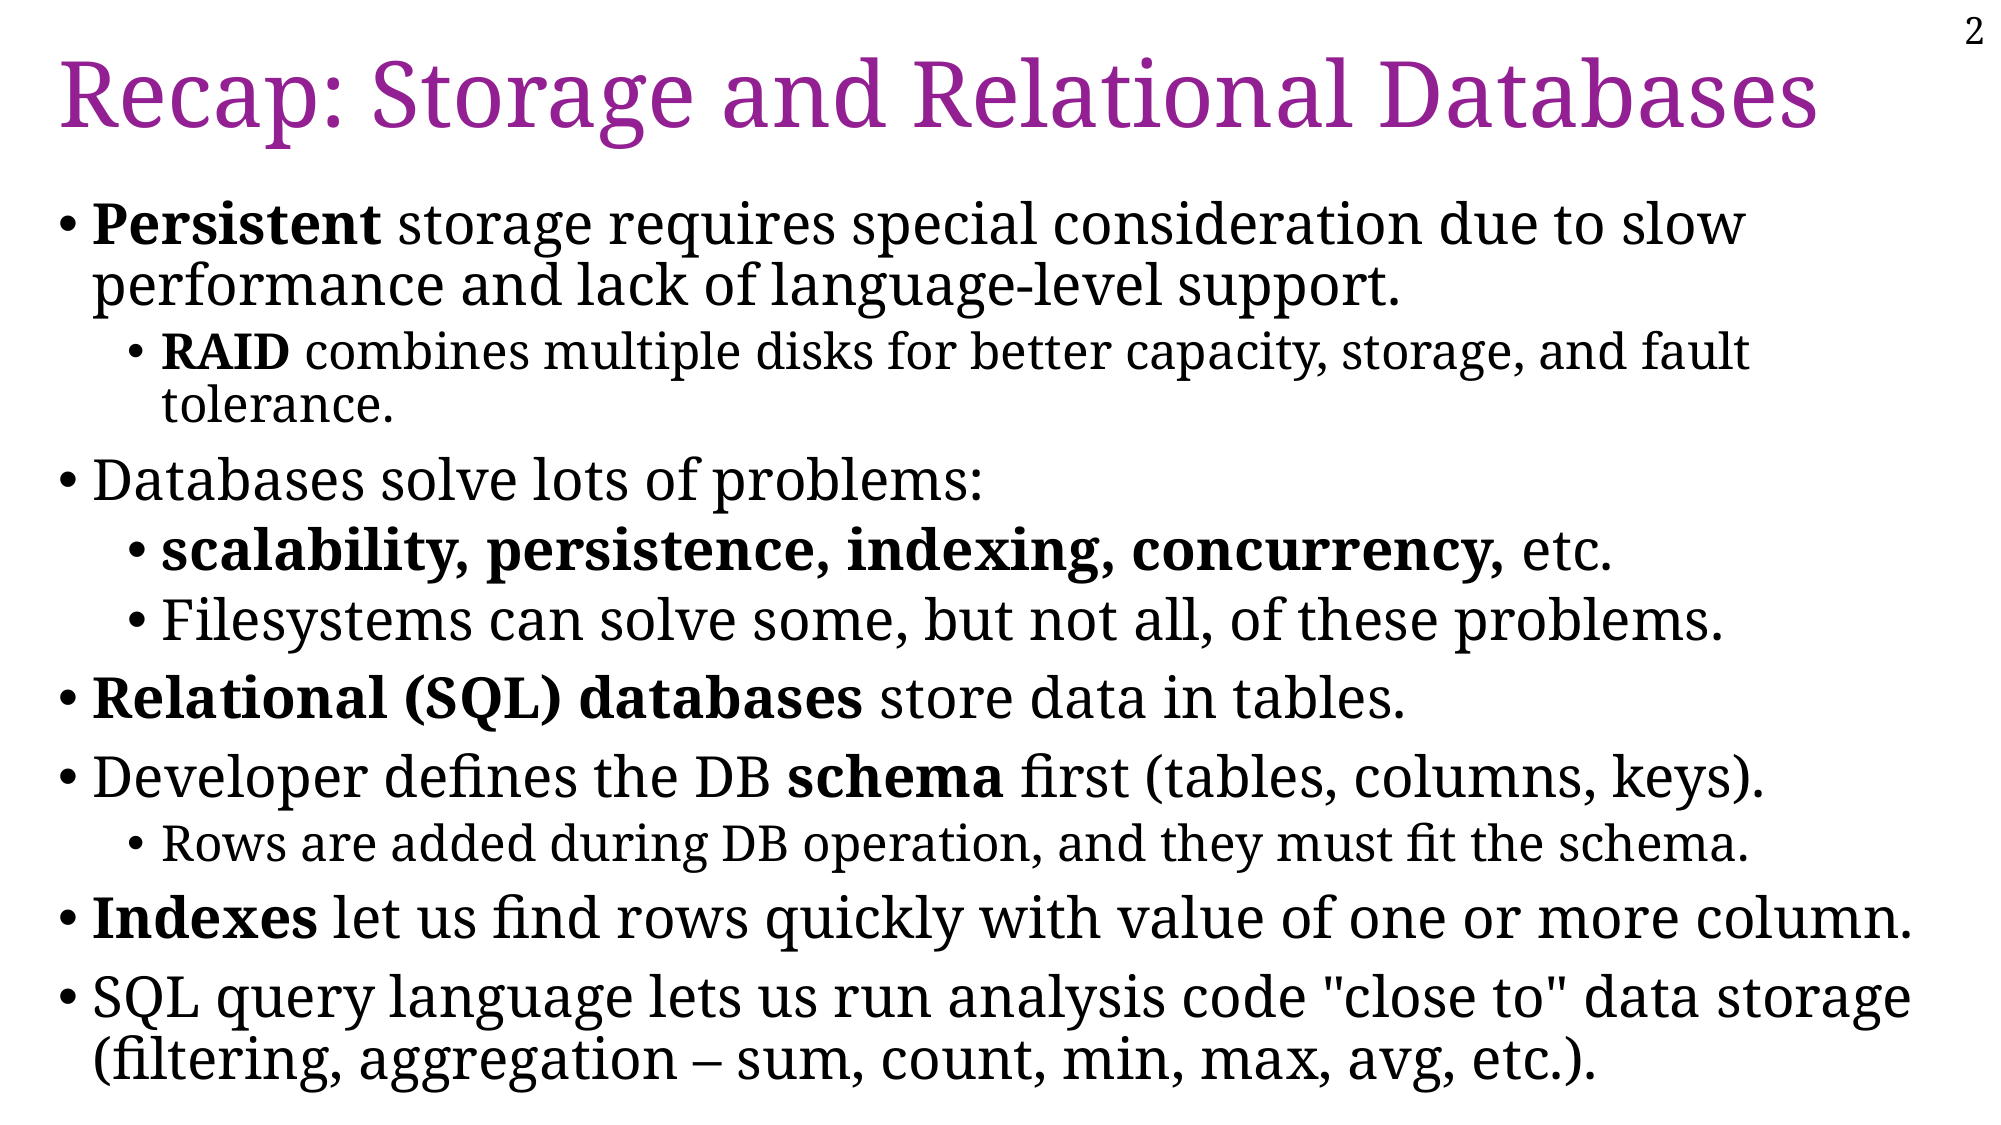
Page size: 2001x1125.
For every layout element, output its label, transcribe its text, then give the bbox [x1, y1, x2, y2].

title Recap: Storage and Relational Databases [43, 25, 1953, 171]
list Persistent storage requires special consideration due to slow performance and lack of language-level support. RAID combines multiple disks for better capacity, storage, and fault tolerance. Databases solve lots of problems: scalability, persistence, indexing, concurrency, etc. Filesystems can solve some, but not all, of these problems. Relational (SQL) databases store data in tables. Developer defines the DB schema first (tables, columns, keys). Rows are added during DB operation, and they must fit the schema. Indexes let us find rows quickly with value of one or more column. SQL query language lets us run analysis code "close to" data storage (filtering, aggregation – sum, count, min, max, avg, etc.). [43, 188, 1953, 1106]
